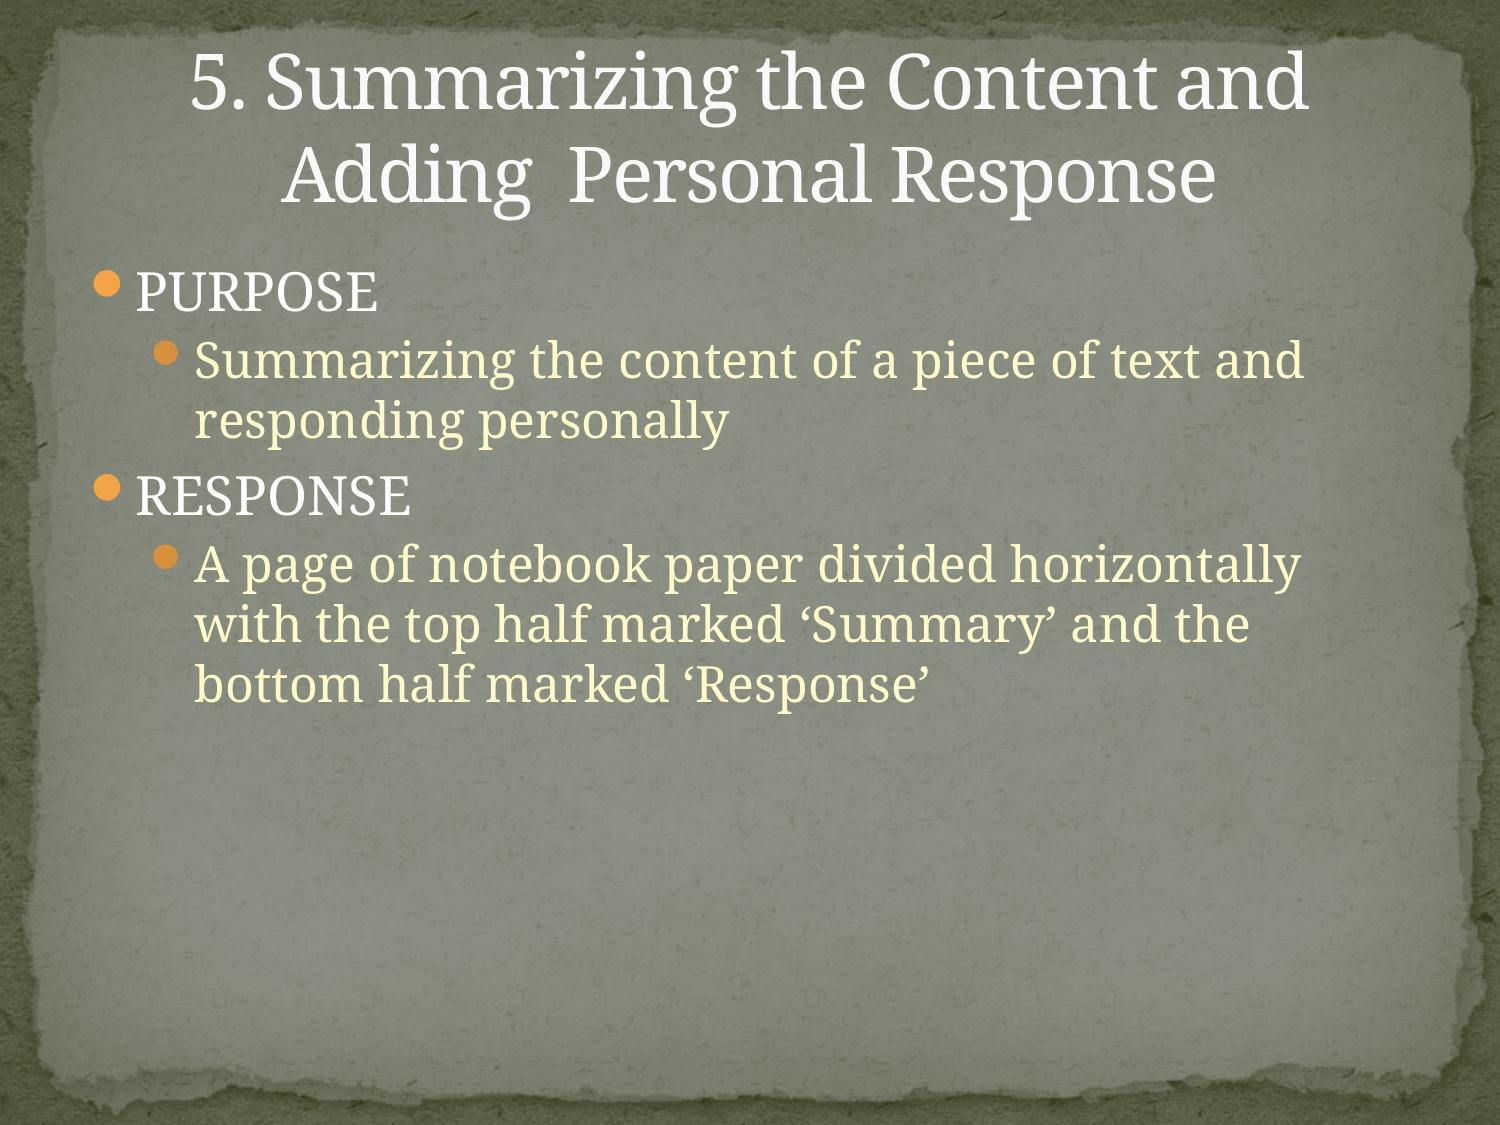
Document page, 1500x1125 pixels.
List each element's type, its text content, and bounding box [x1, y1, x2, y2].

title 5. Summarizing the Content and Adding Personal Response [74, 24, 1425, 225]
list PURPOSE Summarizing the content of a piece of text and responding personally RESPONSE A page of notebook paper divided horizontally with the top half marked ‘Summary’ and the bottom half marked ‘Response’ [75, 249, 1425, 1000]
